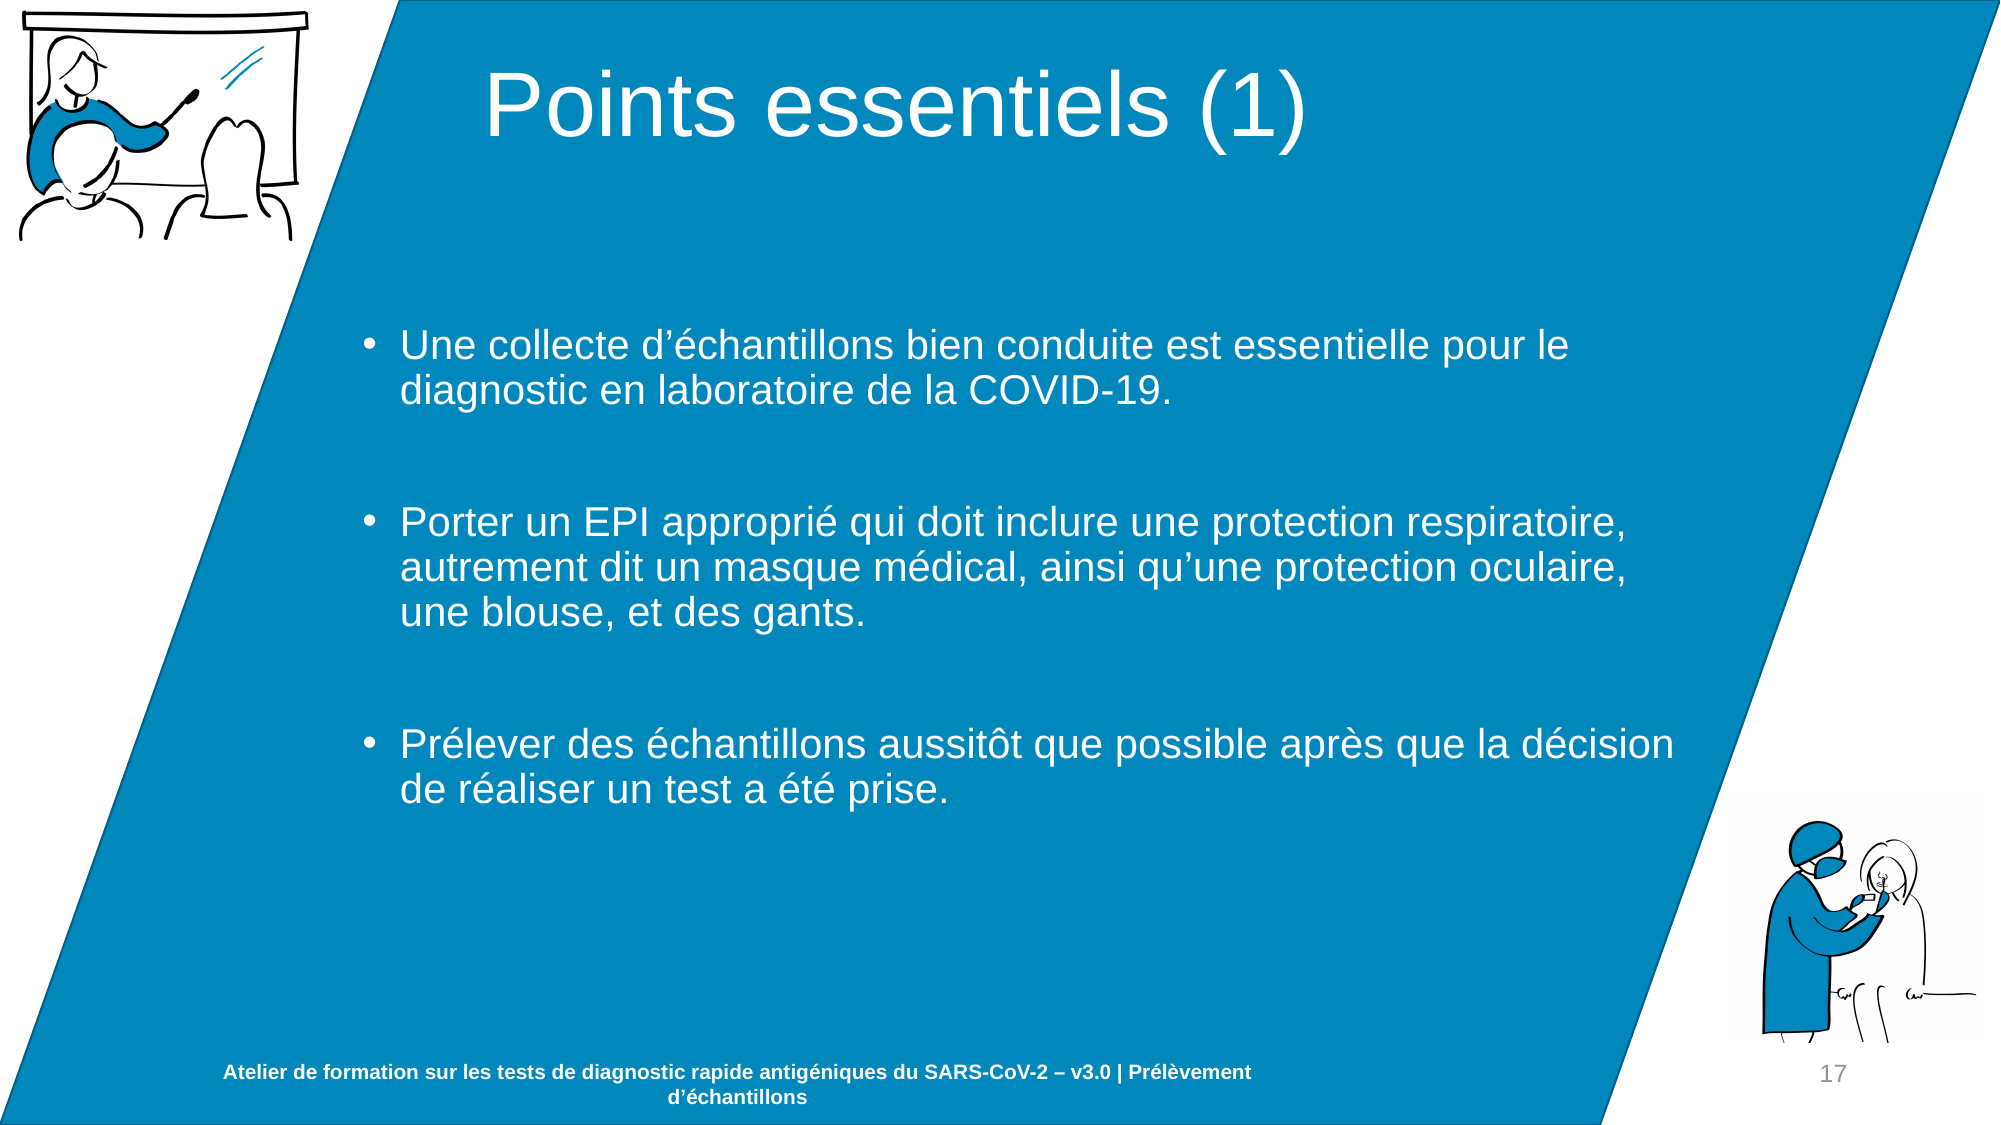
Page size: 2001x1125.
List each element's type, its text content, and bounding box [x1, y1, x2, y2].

picture [0, 0, 325, 255]
text_box Points essentiels (1) [468, 49, 1349, 205]
text_box Une collecte d’échantillons bien conduite est essentielle pour le diagnostic en laboratoire de la COVID-19. Porter un EPI approprié qui doit inclure une protection respiratoire, autrement dit un masque médical, ainsi qu’une protection oculaire, une blouse, et des gants. Prélever des échantillons aussitôt que possible après que la décision de réaliser un test a été prise. [347, 316, 1711, 1045]
slide_number 17 [1609, 1042, 1863, 1103]
text_box [0, 0, 2000, 1125]
picture [1730, 793, 1981, 1043]
footer Atelier de formation sur les tests de diagnostic rapide antigéniques du SARS-CoV-2 – v3.0 | Prélèvement d’échantillons [137, 1042, 1338, 1125]
